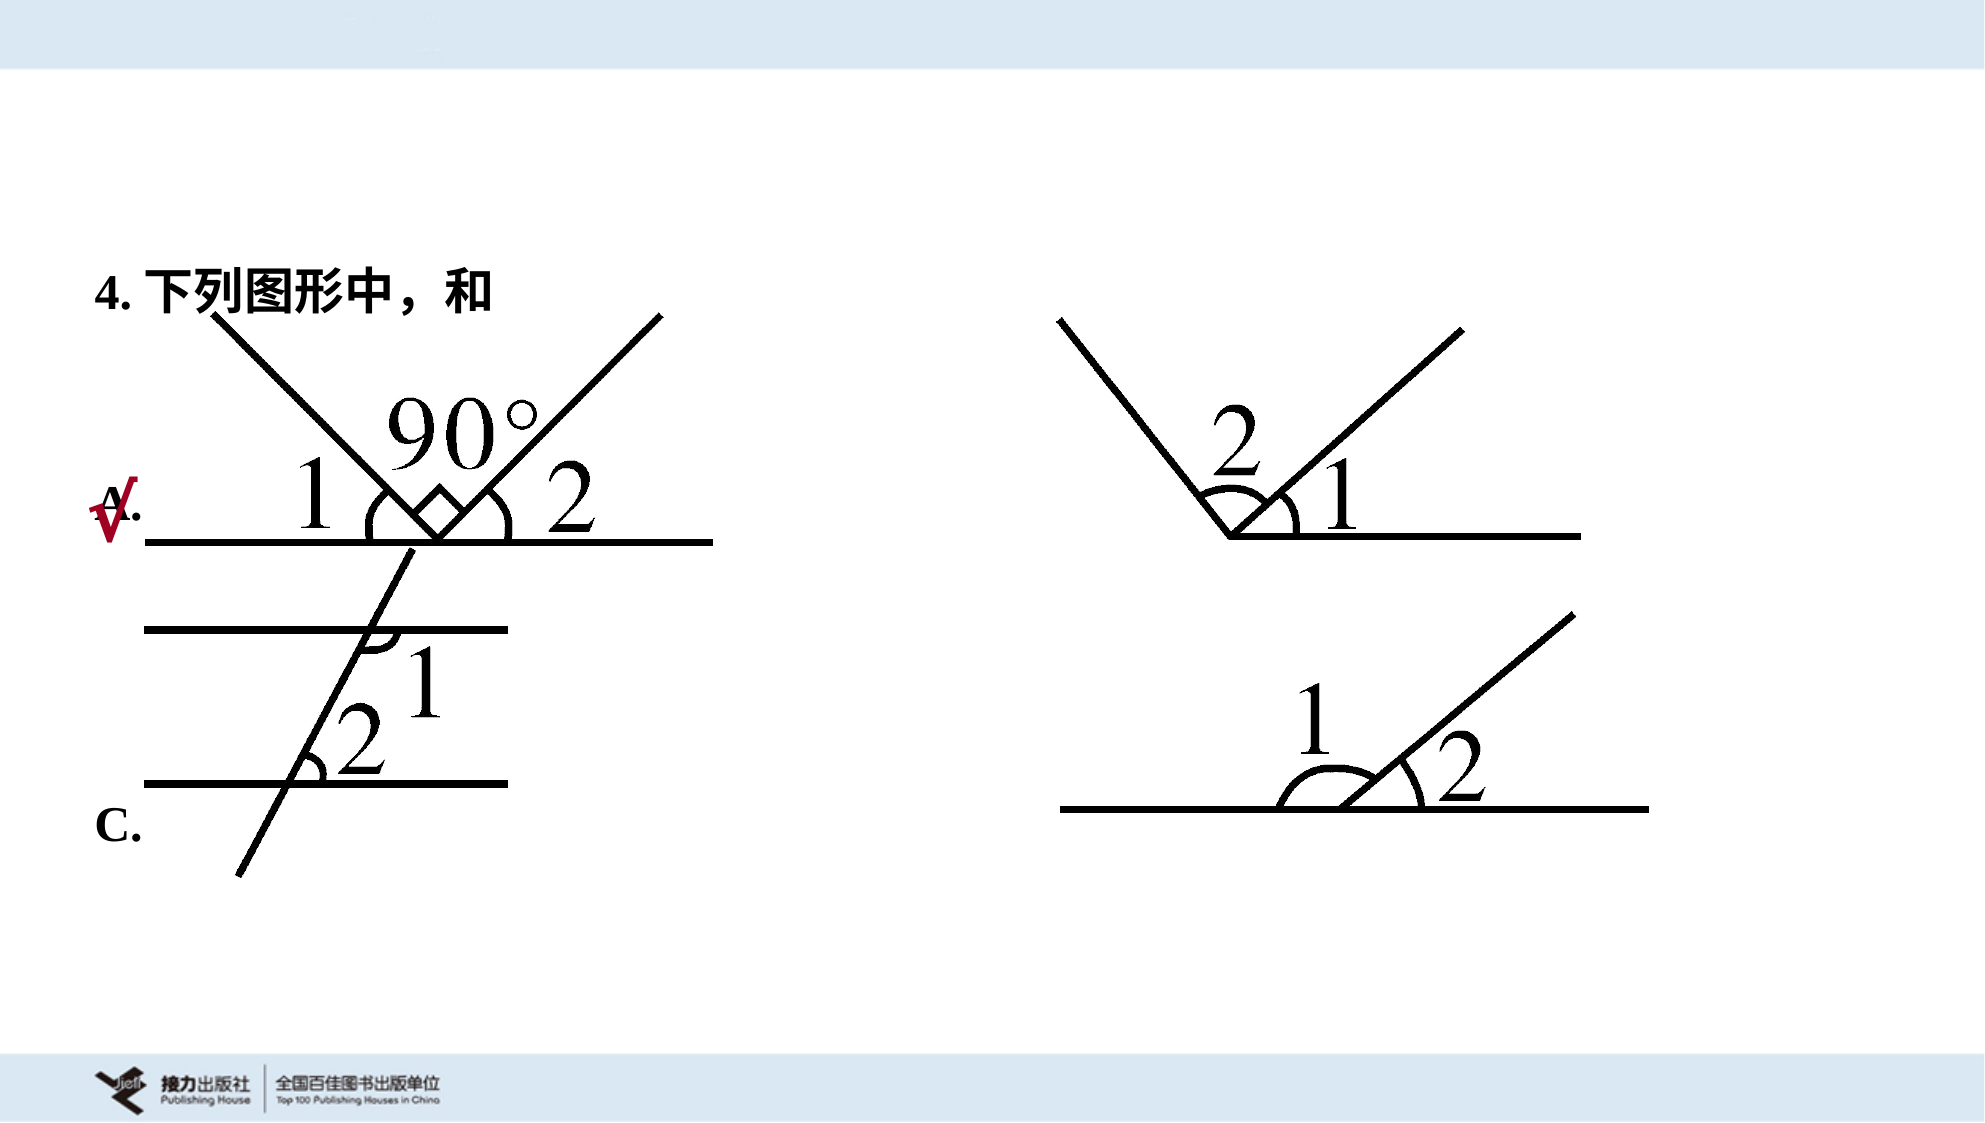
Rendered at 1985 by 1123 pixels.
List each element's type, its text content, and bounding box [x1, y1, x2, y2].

picture [0, 0, 1985, 1122]
text_box A. B. C. D. [94, 310, 1891, 878]
text_box √ [86, 464, 139, 557]
